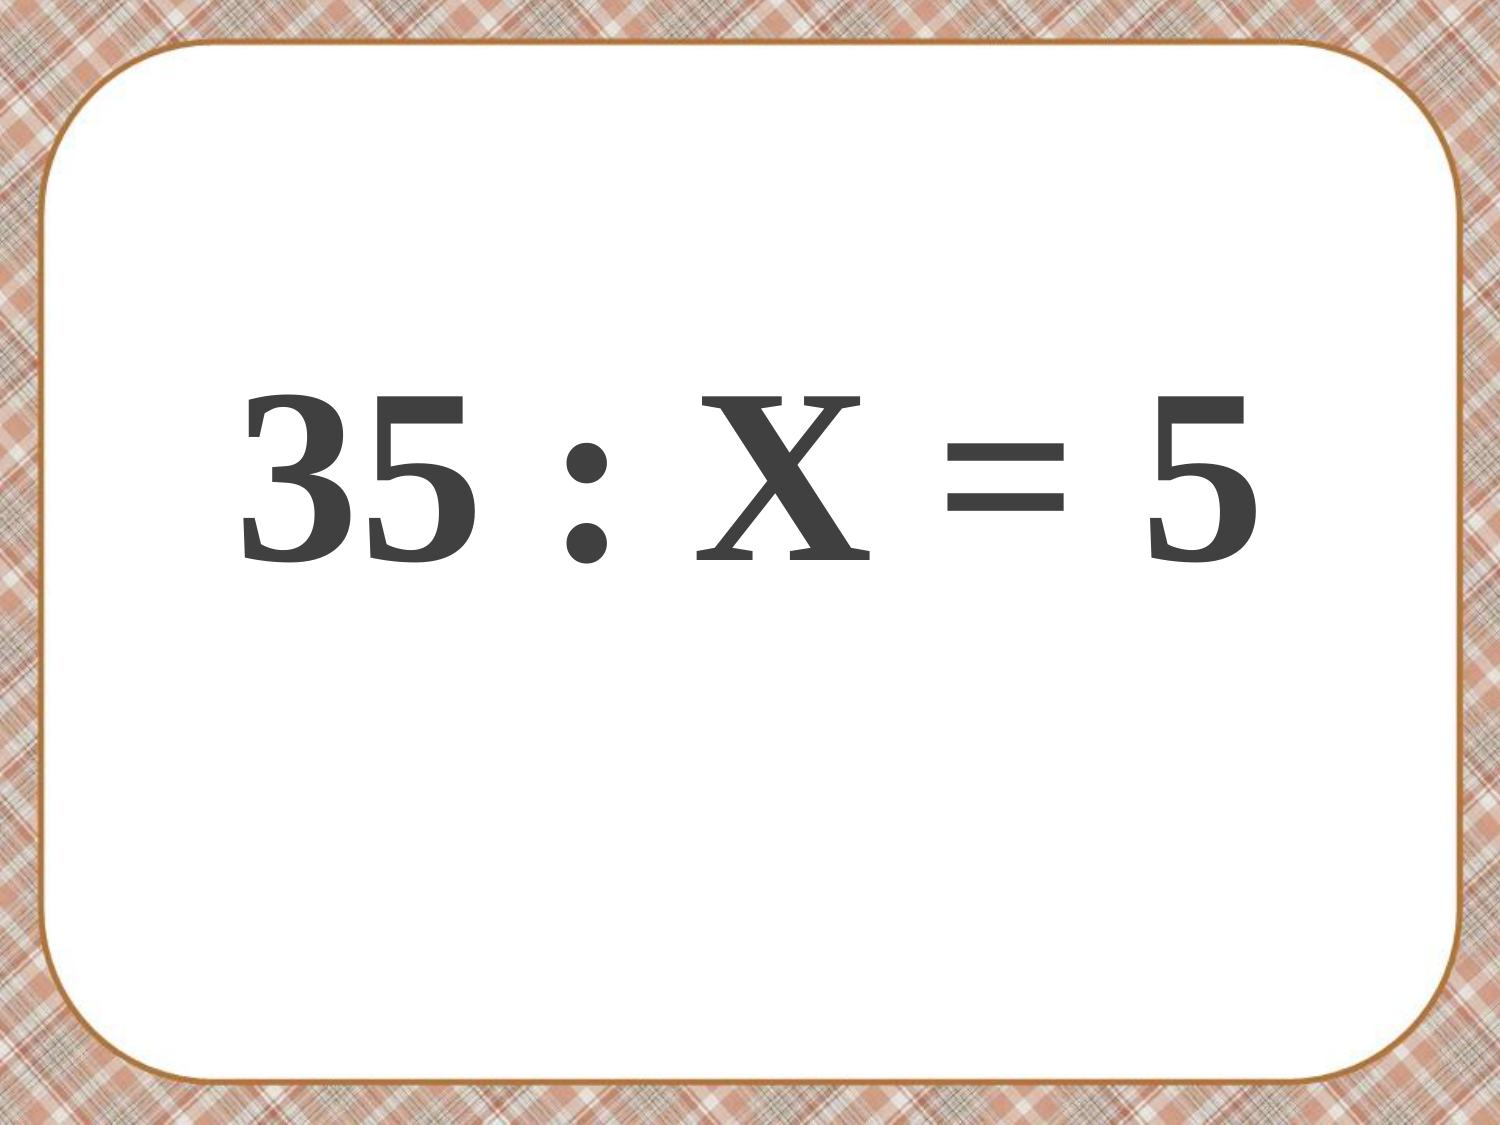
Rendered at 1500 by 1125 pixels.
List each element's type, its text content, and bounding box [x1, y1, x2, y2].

text_box 35 : Х = 5 [76, 302, 1424, 918]
picture [0, 0, 1500, 1125]
